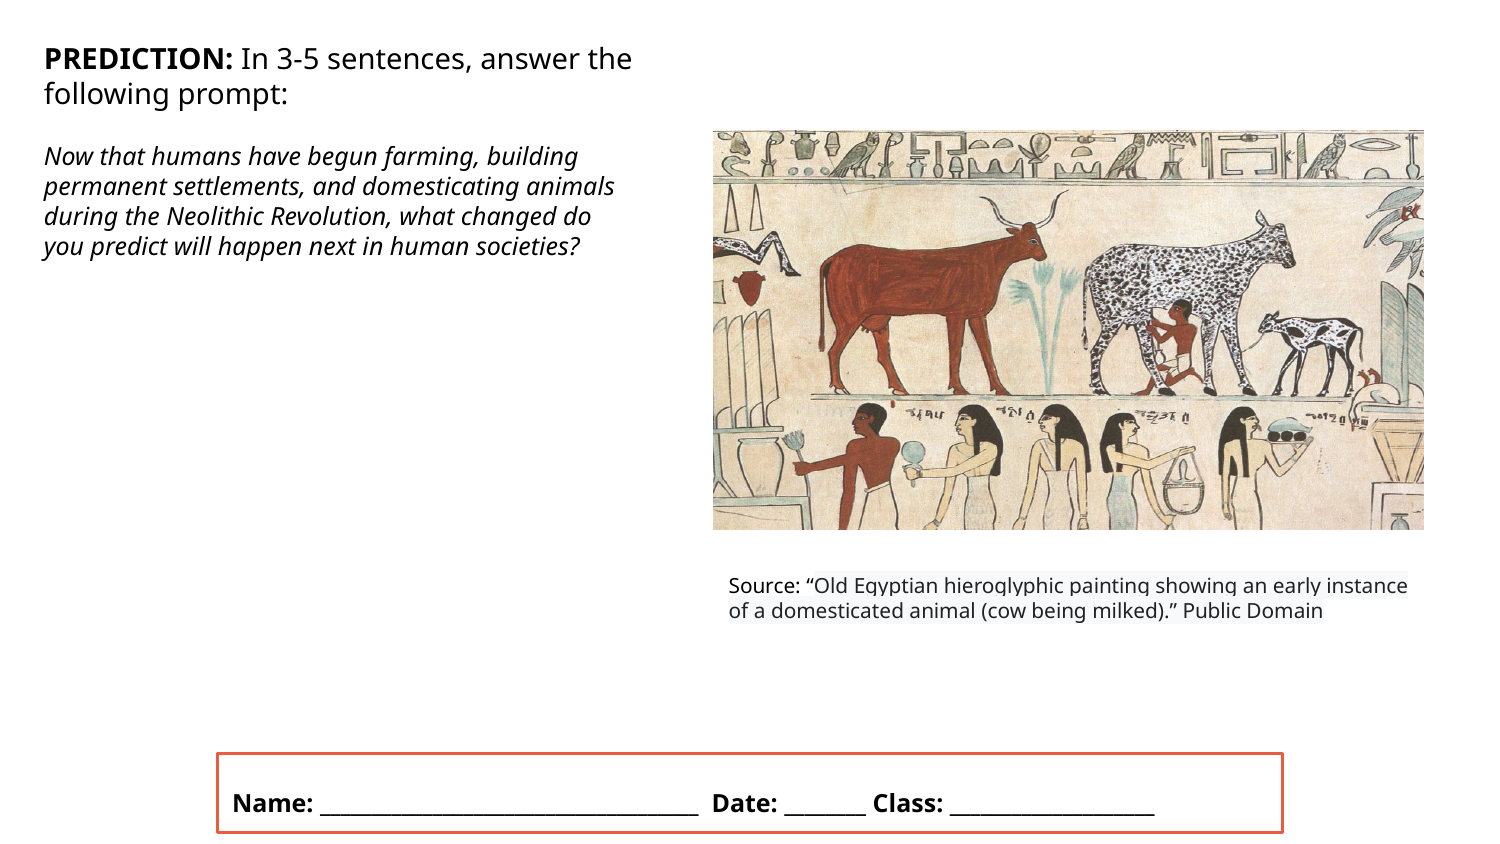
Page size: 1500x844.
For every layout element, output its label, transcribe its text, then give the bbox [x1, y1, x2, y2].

list PREDICTION: In 3-5 sentences, answer the following prompt: Now that humans have begun farming, building permanent settlements, and domesticating animals during the Neolithic Revolution, what changed do you predict will happen next in human societies? [32, 34, 645, 734]
text_box Source: “Old Egyptian hieroglyphic painting showing an early instance of a domesticated animal (cow being milked).” Public Domain [713, 557, 1439, 638]
picture [713, 129, 1425, 530]
text_box Name: _____________________________________ Date: ________ Class: ____________________ [217, 753, 1283, 833]
